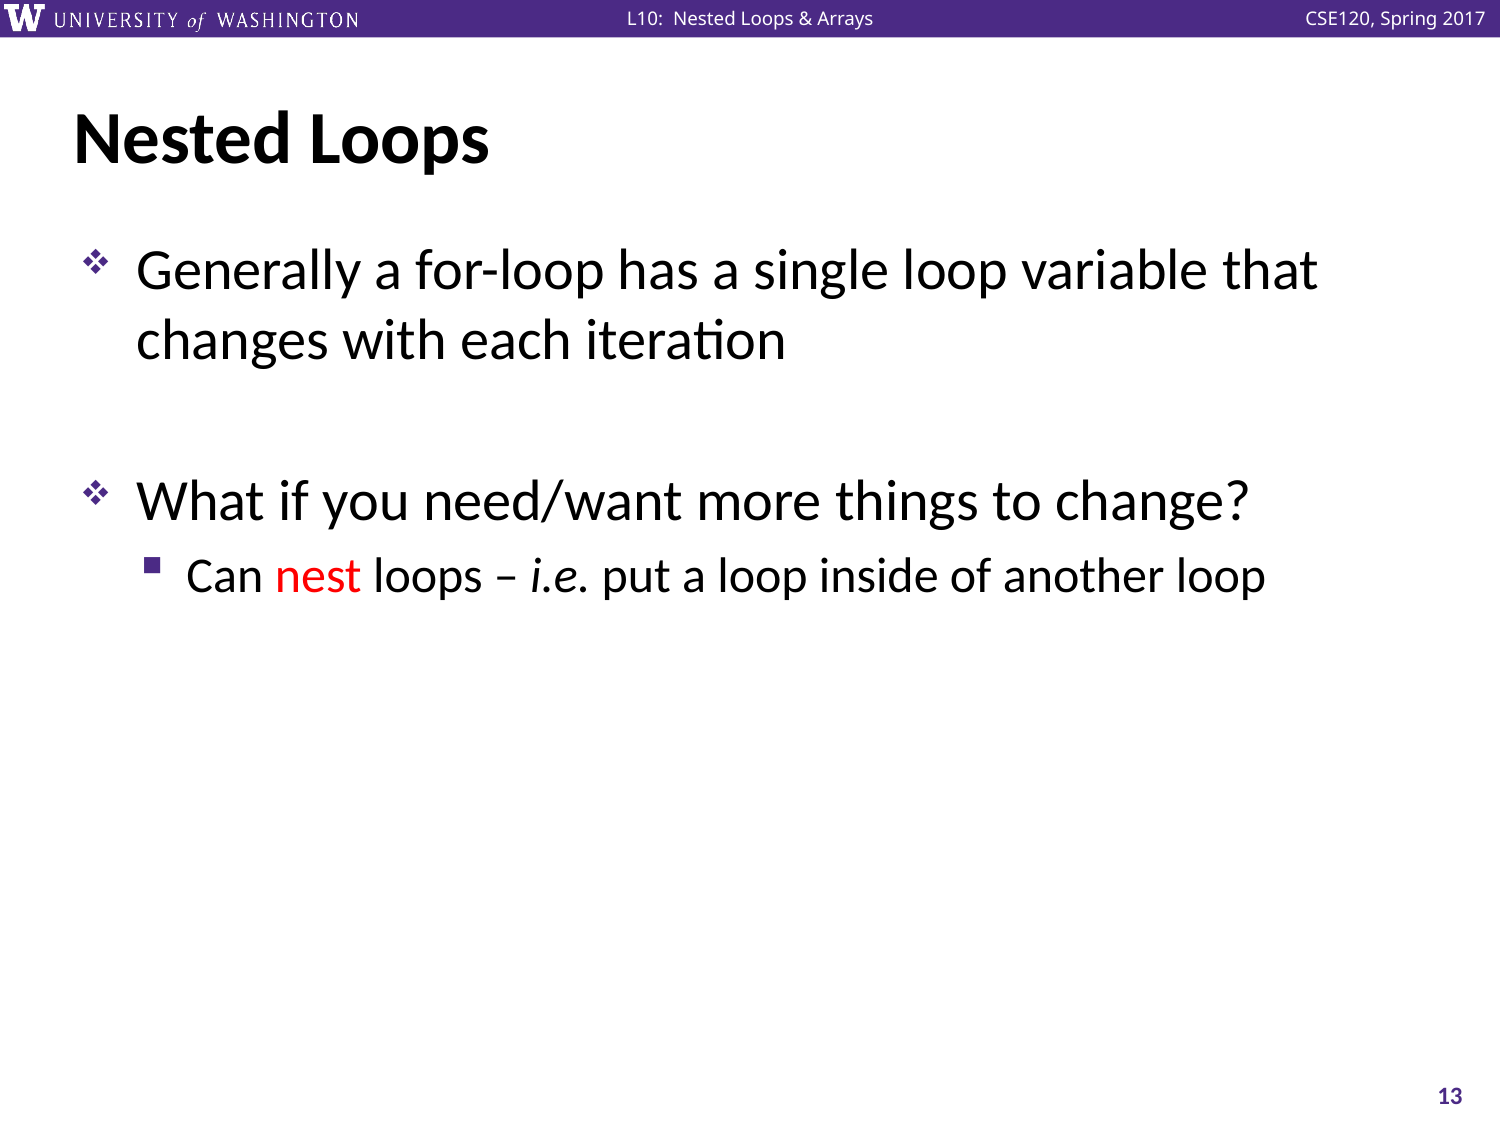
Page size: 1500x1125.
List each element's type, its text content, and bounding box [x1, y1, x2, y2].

list Generally a for-loop has a single loop variable that changes with each iteration What if you need/want more things to change? Can nest loops – i.e. put a loop inside of another loop [64, 223, 1438, 1040]
slide_number 13 [1400, 1065, 1500, 1125]
title Nested Loops [58, 71, 1438, 197]
picture [4, 4, 358, 32]
